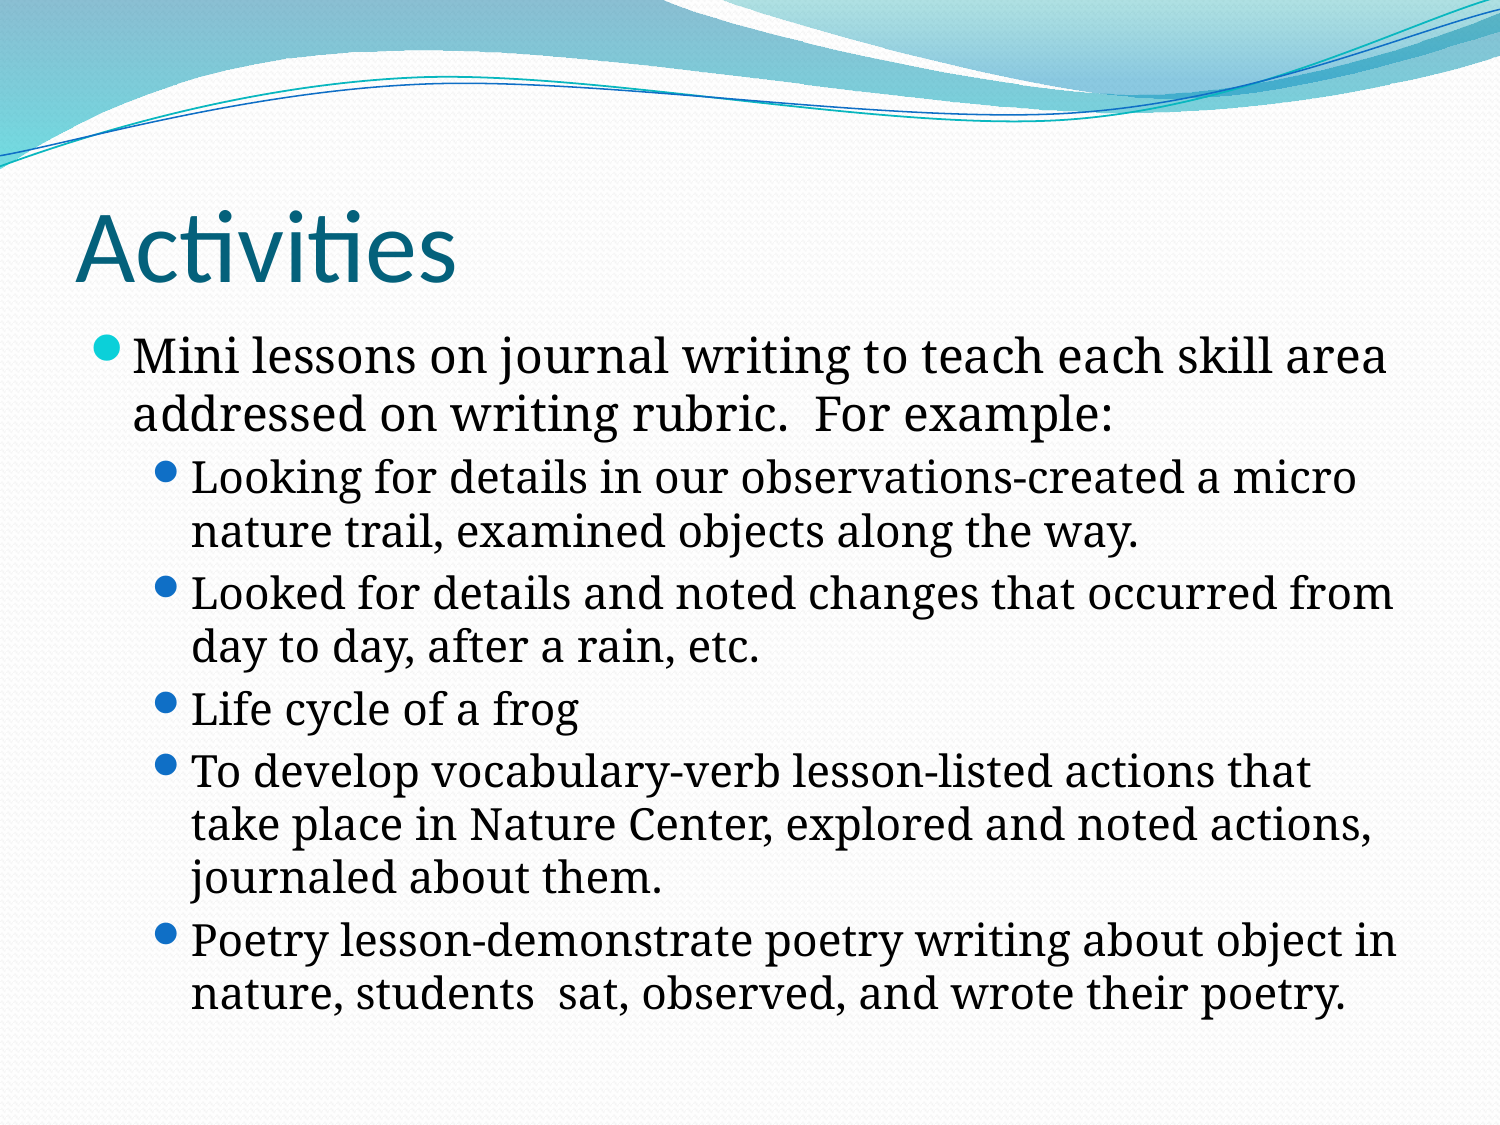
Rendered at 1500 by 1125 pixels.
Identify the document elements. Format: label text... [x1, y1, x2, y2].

list Mini lessons on journal writing to teach each skill area addressed on writing rubric. For example: Looking for details in our observations-created a micro nature trail, examined objects along the way. Looked for details and noted changes that occurred from day to day, after a rain, etc. Life cycle of a frog To develop vocabulary-verb lesson-listed actions that take place in Nature Center, explored and noted actions, journaled about them. Poetry lesson-demonstrate poetry writing about object in nature, students sat, observed, and wrote their poetry. [75, 317, 1425, 1038]
title Activities [75, 115, 1425, 303]
